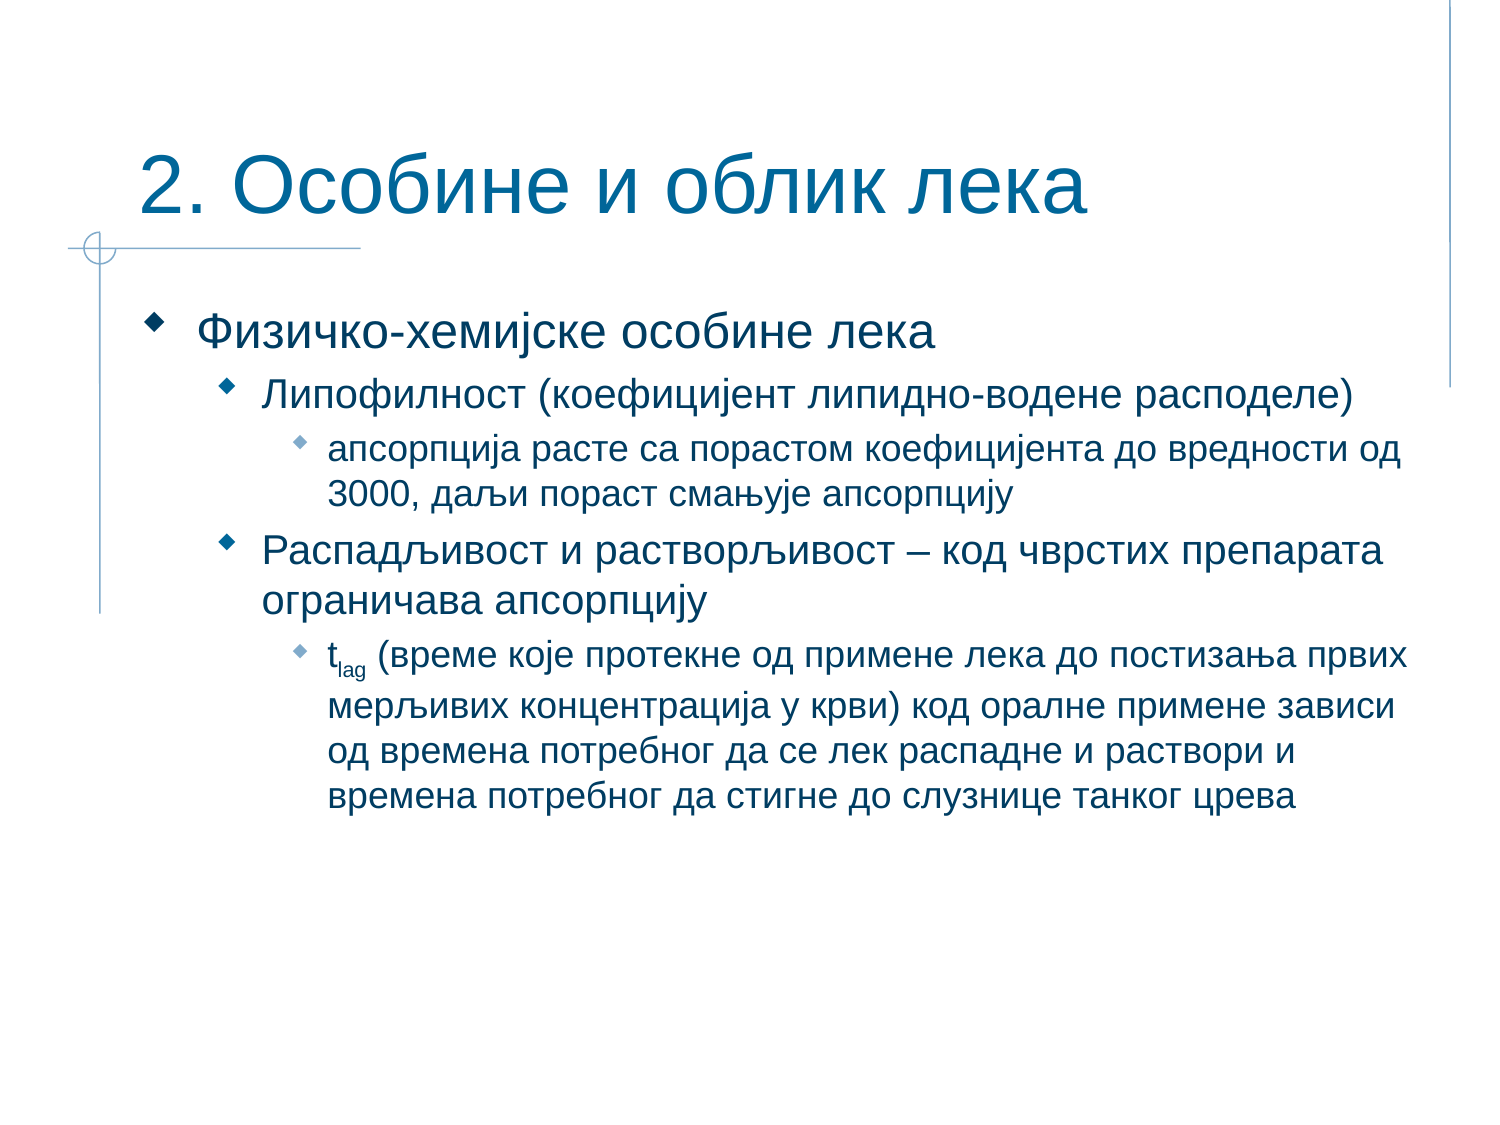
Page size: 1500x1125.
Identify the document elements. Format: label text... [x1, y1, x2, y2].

title 2. Особине и облик лека [123, 49, 1500, 238]
list Физичко-хемијске особине лека Липофилност (коефицијент липидно-водене расподеле) апсорпција расте са порастом коефицијента до вредности од 3000, даљи пораст смањује апсорпцију Распадљивост и растворљивост – код чврстих препарата ограничава апсорпцију tlag (време које протекне од примене лека до постизања првих мерљивих концентрација у крви) код оралне примене зависи од времена потребног да се лек распадне и раствори и времена потребног да стигне до слузнице танког црева [124, 290, 1436, 1026]
